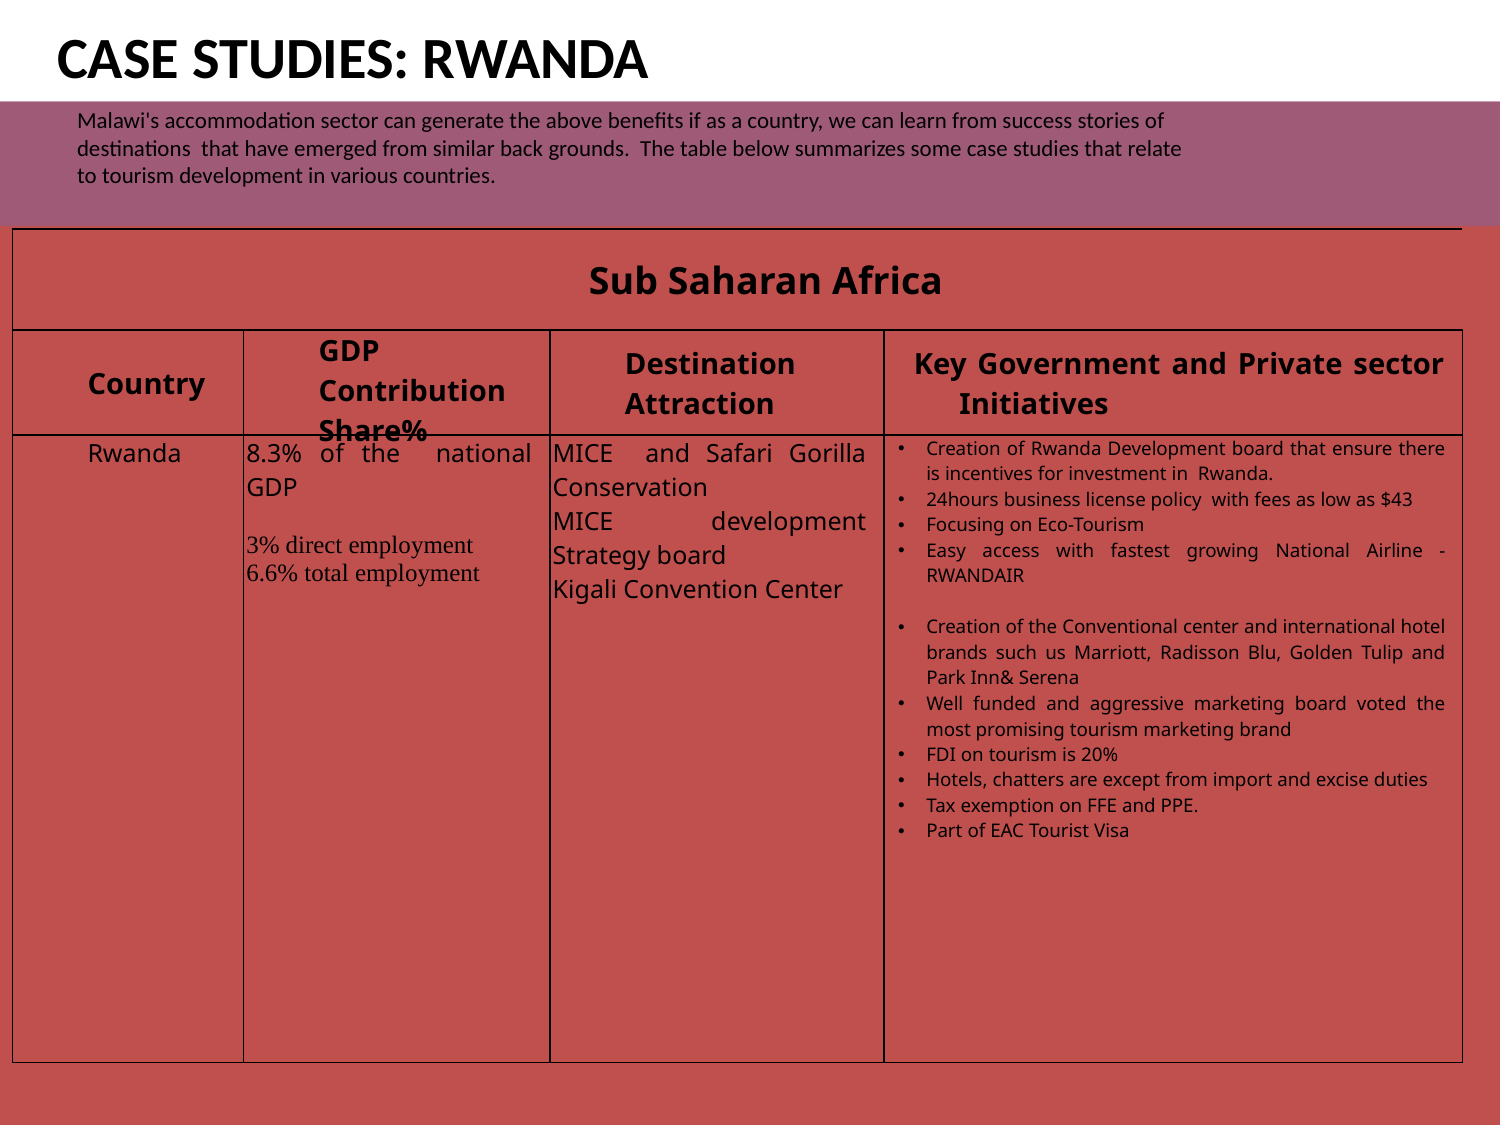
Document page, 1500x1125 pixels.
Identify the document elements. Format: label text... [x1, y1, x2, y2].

text_box Malawi's accommodation sector can generate the above benefits if as a country, we can learn from success stories of destinations that have emerged from similar back grounds. The table below summarizes some case studies that relate to tourism development in various countries. [62, 98, 1488, 223]
table_cell Creation of Rwanda Development board that ensure there is incentives for investment in Rwanda. 24hours business license policy with fees as low as $43 Focusing on Eco-Tourism Easy access with fastest growing National Airline -RWANDAIR Creation of the Conventional center and international hotel brands such us Marriott, Radisson Blu, Golden Tulip and Park Inn& Serena Well funded and aggressive marketing board voted the most promising tourism marketing brand FDI on tourism is 20% Hotels, chatters are except from import and excise duties Tax exemption on FFE and PPE. Part of EAC Tourist Visa [885, 436, 1462, 1062]
table_cell Key Government and Private sector Initiatives [885, 331, 1462, 434]
table_cell Destination Attraction [551, 331, 883, 434]
table_cell Country [13, 331, 243, 434]
table_header Sub Saharan Africa [13, 230, 1462, 329]
table_cell GDP Contribution Share% [244, 331, 549, 434]
picture [0, 0, 1500, 1125]
table_cell Rwanda [13, 436, 243, 1062]
text_box CASE STUDIES: RWANDA [42, 12, 1118, 98]
table_cell 8.3% of the national GDP 3% direct employment 6.6% total employment [244, 436, 549, 1062]
table_cell MICE and Safari Gorilla Conservation MICE development Strategy board Kigali Convention Center [551, 436, 883, 1062]
